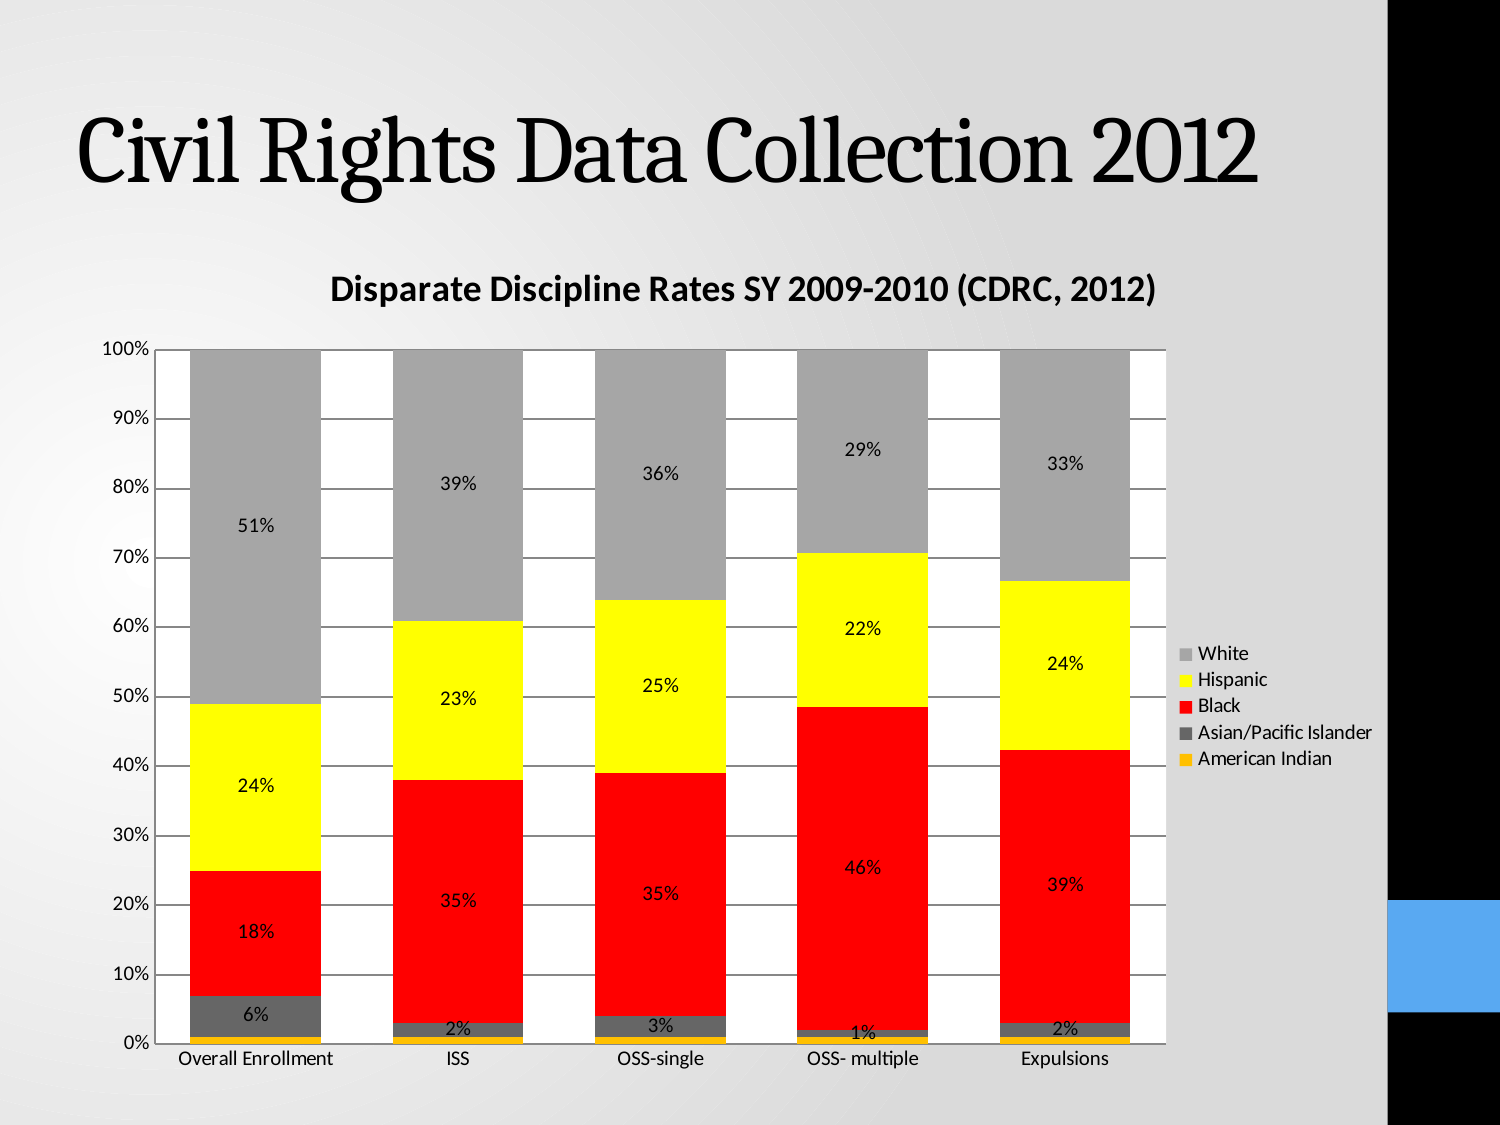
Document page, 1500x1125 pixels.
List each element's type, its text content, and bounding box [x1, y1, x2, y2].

title Civil Rights Data Collection 2012 [62, 50, 1313, 238]
chart [74, 236, 1413, 1088]
